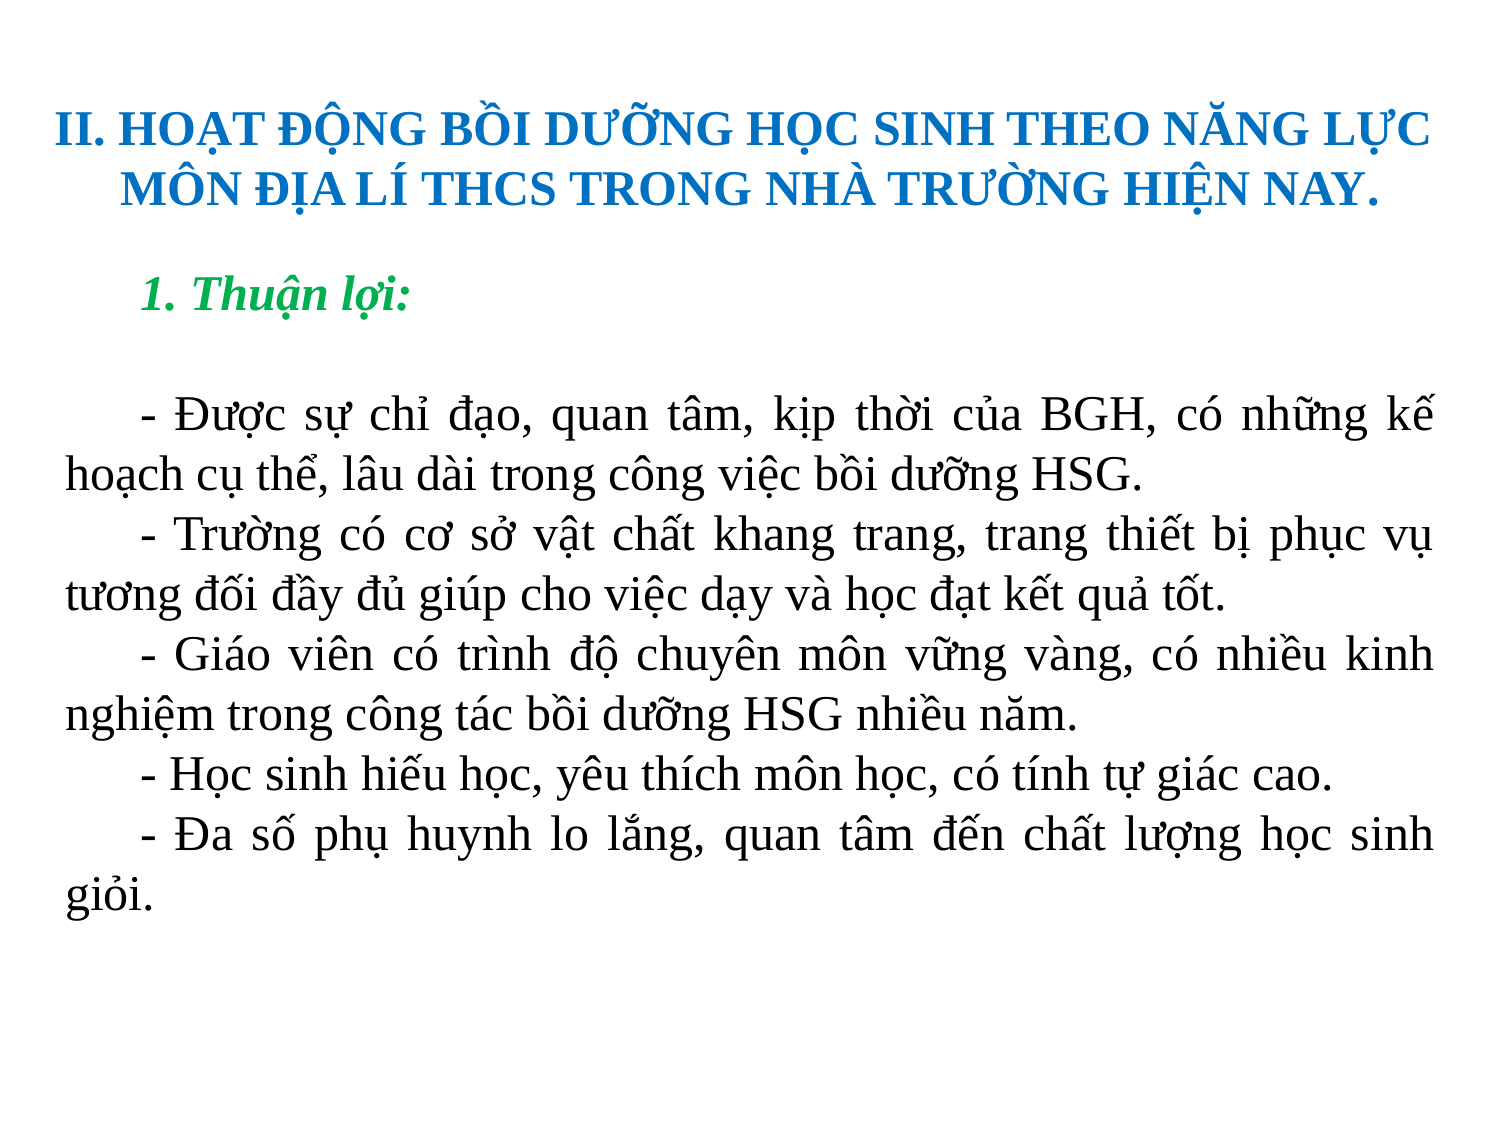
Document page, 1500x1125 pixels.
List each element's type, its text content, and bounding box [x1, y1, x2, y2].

text_box 1. Thuận lợi: - Được sự chỉ đạo, quan tâm, kịp thời của BGH, có những kế hoạch cụ thể, lâu dài trong công việc bồi dưỡng HSG. - Trường có cơ sở vật chất khang trang, trang thiết bị phục vụ tương đối đầy đủ giúp cho việc dạy và học đạt kết quả tốt. - Giáo viên có trình độ chuyên môn vững vàng, có nhiều kinh nghiệm trong công tác bồi dưỡng HSG nhiều năm. - Học sinh hiếu học, yêu thích môn học, có tính tự giác cao. - Đa số phụ huynh lo lắng, quan tâm đến chất lượng học sinh giỏi. [50, 253, 1450, 929]
text_box II. HOẠT ĐỘNG BỒI DƯỠNG HỌC SINH THEO NĂNG LỰC MÔN ĐỊA LÍ THCS TRONG NHÀ TRƯỜNG HIỆN NAY. [0, 88, 1500, 224]
